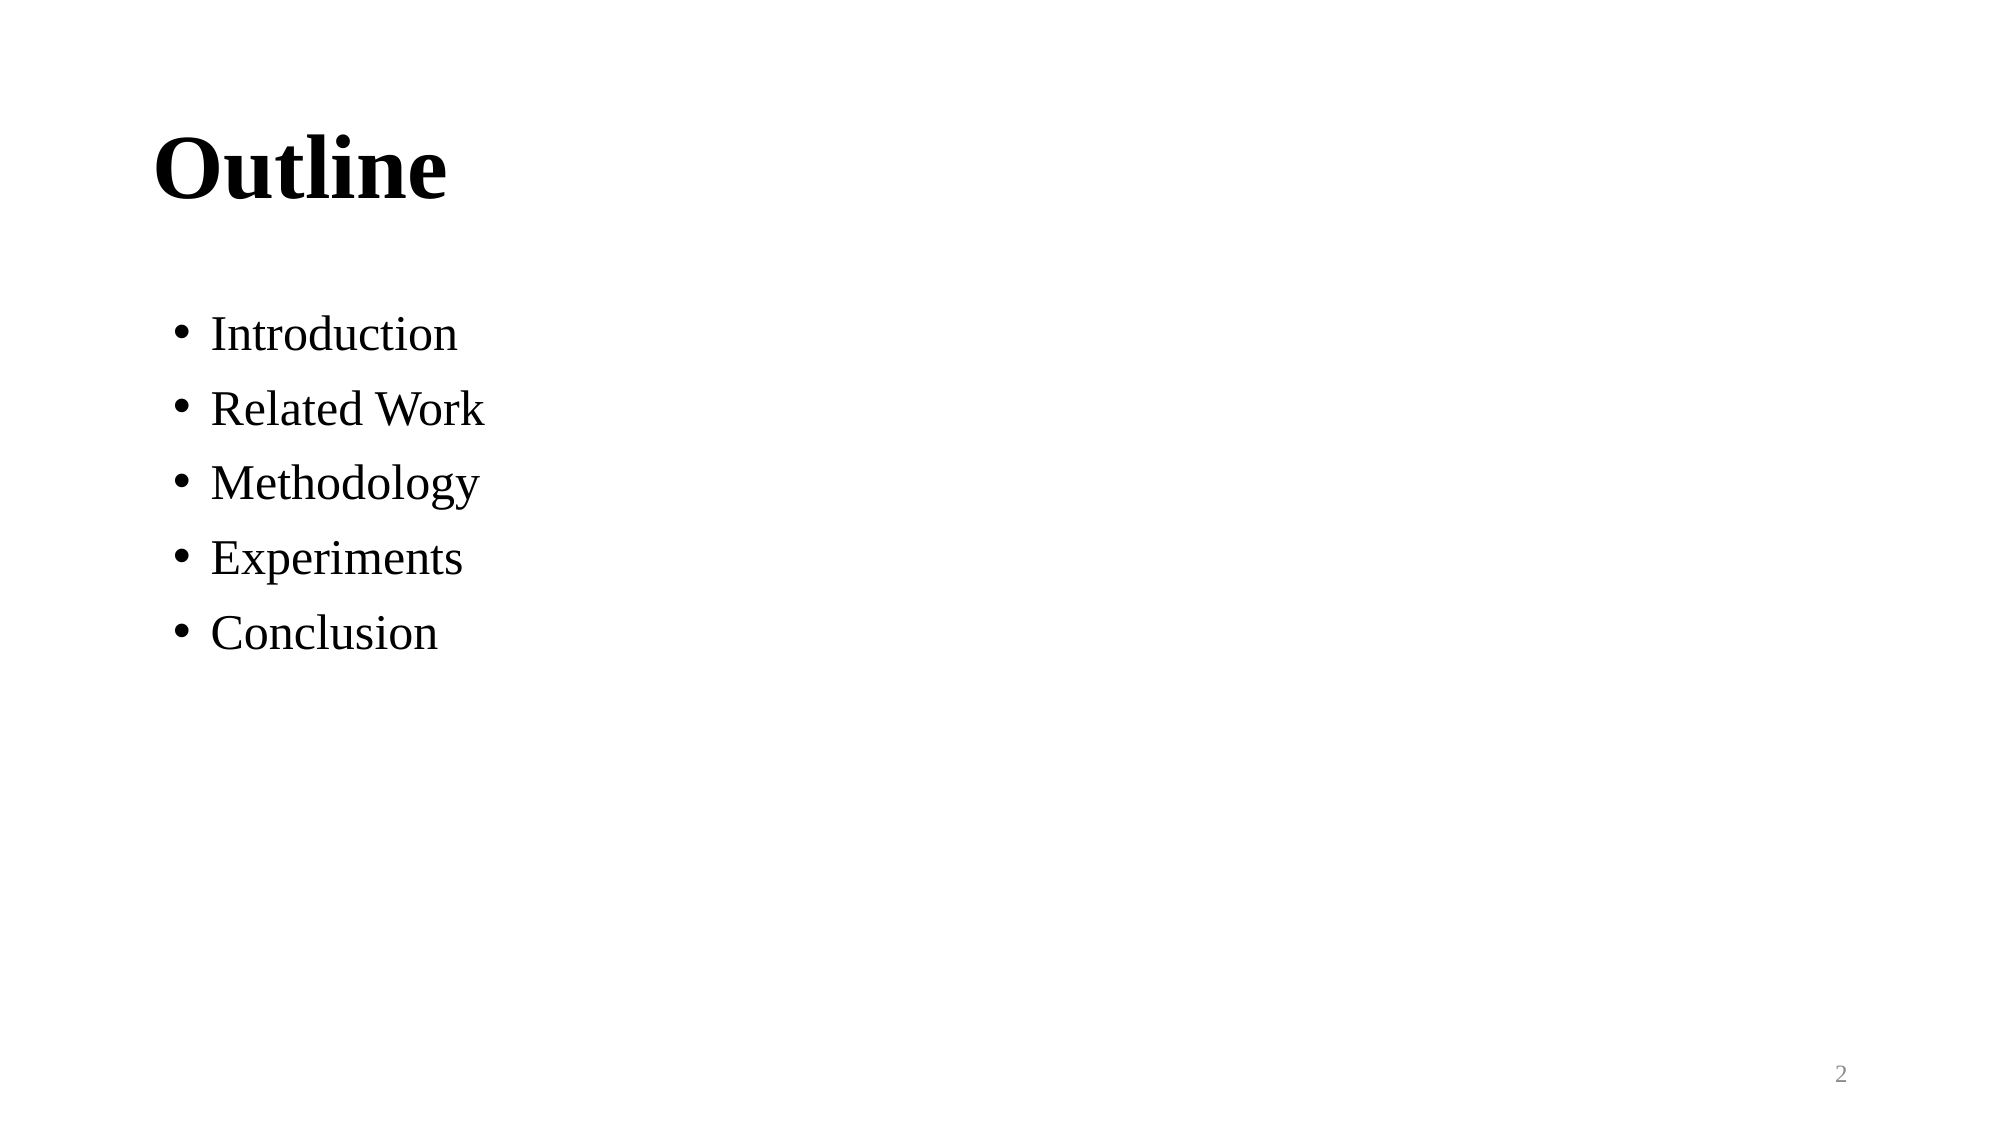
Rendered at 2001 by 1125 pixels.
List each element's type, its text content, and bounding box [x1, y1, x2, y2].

list Introduction Related Work Methodology Experiments Conclusion [158, 299, 1863, 1014]
title Outline [137, 59, 1863, 278]
slide_number 2 [1412, 1042, 1863, 1103]
